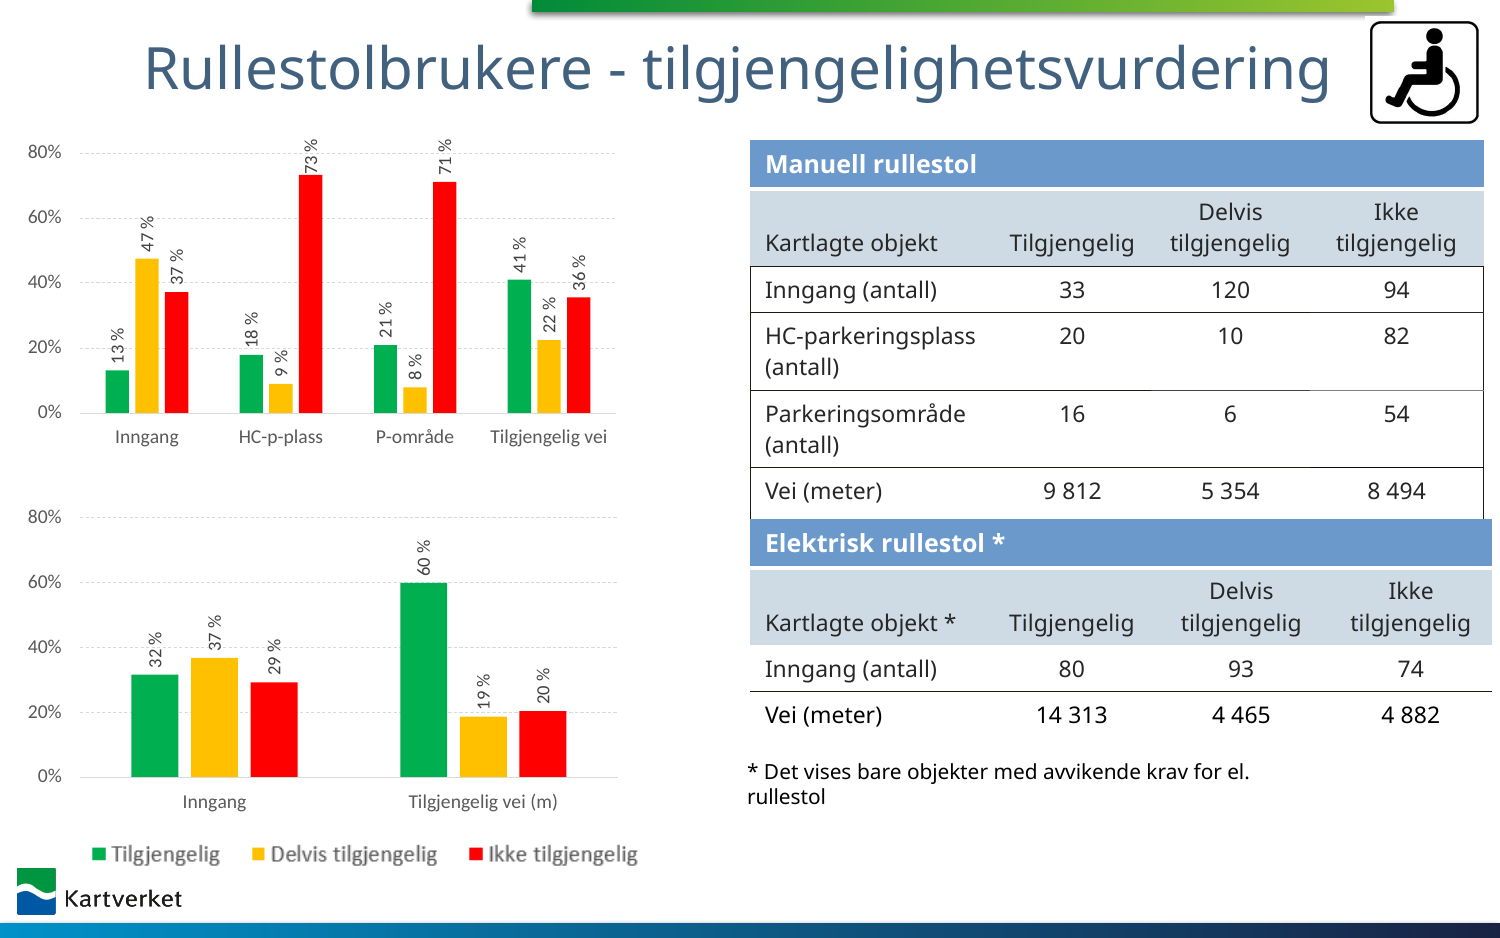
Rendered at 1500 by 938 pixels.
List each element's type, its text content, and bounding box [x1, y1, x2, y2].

table_cell 9 812 [994, 468, 1151, 519]
table_cell 120 [1151, 267, 1310, 312]
table_cell 5 354 [1151, 468, 1310, 519]
table_cell Tilgjengelig [991, 570, 1153, 645]
table_header Elektrisk rullestol * [750, 519, 1492, 566]
text_box * Det vises bare objekter med avvikende krav for el. rullestol [732, 751, 1317, 816]
table_header Manuell rullestol [750, 140, 1484, 187]
table_cell HC-parkeringsplass (antall) [751, 313, 994, 390]
table_cell Delvis tilgjengelig [1151, 191, 1310, 266]
table_cell 8 494 [1310, 468, 1483, 519]
table_cell Parkeringsområde (antall) [751, 391, 994, 467]
table_cell Ikke tilgjengelig [1330, 570, 1492, 645]
table_cell 4 465 [1153, 692, 1330, 738]
table_cell 93 [1153, 645, 1330, 691]
table_cell Vei (meter) [750, 692, 991, 738]
table_cell 20 [994, 313, 1151, 390]
table_cell 10 [1151, 313, 1310, 390]
table_cell 54 [1310, 391, 1483, 467]
table_cell 94 [1310, 267, 1483, 312]
table_cell 4 882 [1330, 692, 1492, 738]
table_cell Delvis tilgjengelig [1153, 570, 1330, 645]
table_cell 33 [994, 267, 1151, 312]
table_cell 16 [994, 391, 1151, 467]
picture [1365, 16, 1484, 129]
table_cell 6 [1151, 391, 1310, 467]
table_cell Ikke tilgjengelig [1310, 191, 1484, 266]
table_cell Kartlagte objekt [750, 191, 994, 266]
table_cell Vei (meter) [751, 468, 994, 519]
table_cell 82 [1310, 313, 1483, 390]
table_cell 14 313 [991, 692, 1153, 738]
picture [86, 838, 643, 870]
text_box Rullestolbrukere - tilgjengelighetsvurdering [39, 12, 1348, 109]
picture [20, 499, 630, 822]
table_cell Inngang (antall) [751, 267, 994, 312]
table_cell Tilgjengelig [994, 191, 1151, 266]
table_cell 80 [991, 645, 1153, 691]
table_cell Kartlagte objekt * [750, 570, 991, 645]
table_cell Inngang (antall) [750, 645, 991, 691]
table_cell 74 [1330, 645, 1492, 691]
picture [20, 135, 629, 457]
